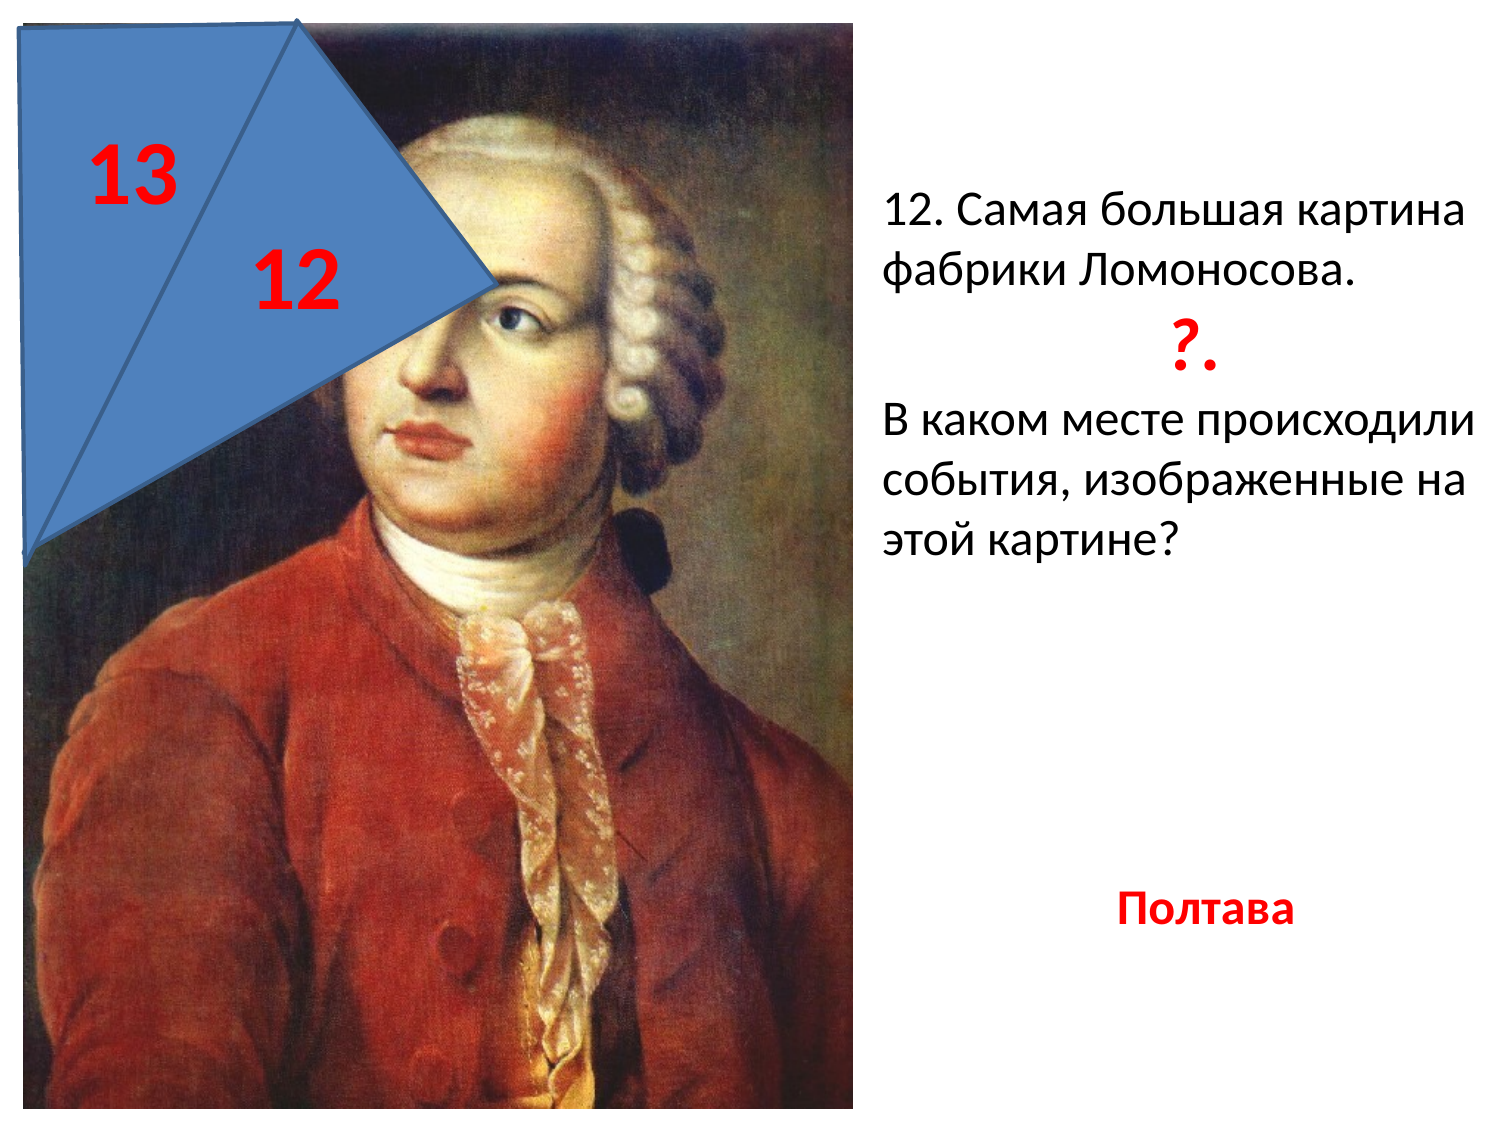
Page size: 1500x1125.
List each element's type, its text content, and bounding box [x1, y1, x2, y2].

picture [23, 23, 853, 1110]
text_box Полтава [1102, 867, 1311, 942]
text_box 12. Самая большая картина фабрики Ломоносова. ?. В каком месте происходили события, изображенные на этой картине? [867, 199, 1500, 762]
